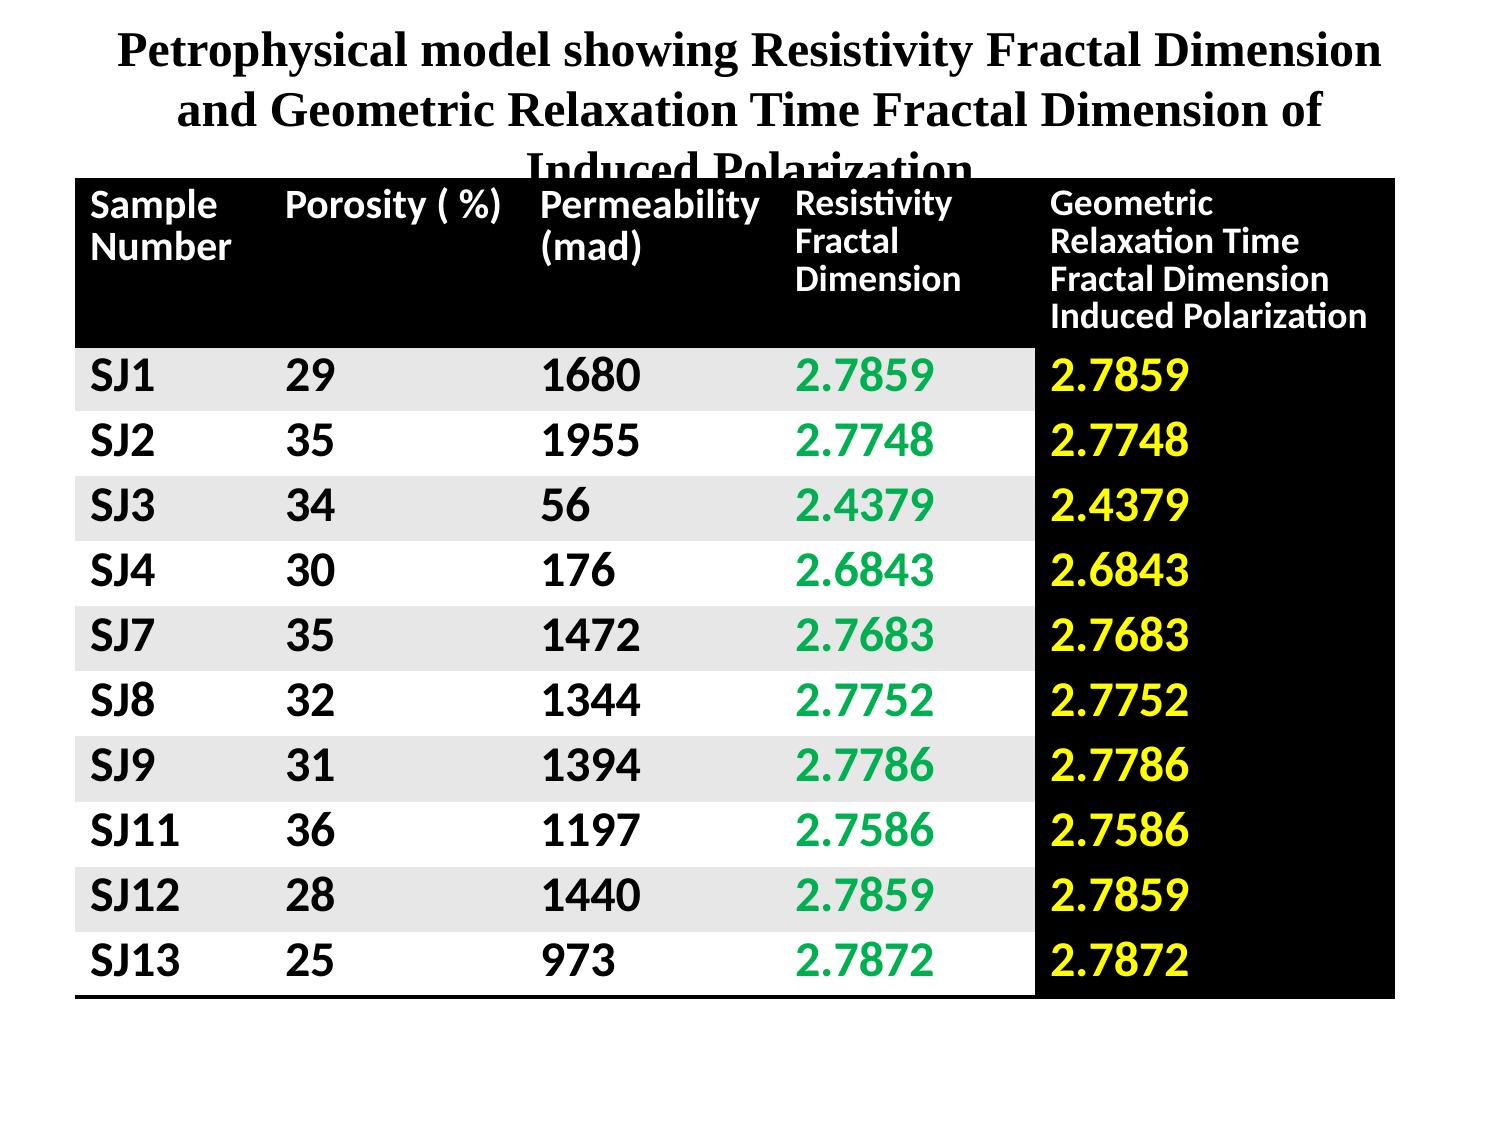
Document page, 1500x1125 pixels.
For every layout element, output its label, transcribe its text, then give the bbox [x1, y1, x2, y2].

table_cell 56 [525, 476, 780, 541]
table_cell 2.7786 [780, 736, 1035, 802]
table_header Resistivity Fractal Dimension [780, 182, 1035, 344]
table_cell 28 [270, 867, 525, 932]
table_header Permeability (mad) [525, 182, 780, 344]
table_cell 2.7872 [1035, 932, 1395, 995]
table_cell 1680 [525, 348, 780, 411]
table_header Porosity ( %) [270, 182, 525, 344]
table_cell 2.7872 [780, 932, 1035, 995]
table_cell SJ11 [75, 802, 270, 867]
table_cell 2.7683 [780, 606, 1035, 671]
table_cell 2.7683 [1035, 606, 1395, 671]
table_cell 2.7586 [1035, 802, 1395, 867]
table_cell 973 [525, 932, 780, 995]
table_cell 32 [270, 671, 525, 736]
table_cell 25 [270, 932, 525, 995]
table_cell 2.7748 [1035, 411, 1395, 476]
table_cell 2.7859 [1035, 867, 1395, 932]
table_cell 2.4379 [780, 476, 1035, 541]
table_cell 2.7859 [1035, 348, 1395, 411]
table_cell 1472 [525, 606, 780, 671]
table_cell 36 [270, 802, 525, 867]
table_cell 1394 [525, 736, 780, 802]
title Petrophysical model showing Resistivity Fractal Dimension and Geometric Relaxation Time Fractal Dimension of Induced Polarization [75, 12, 1425, 200]
table_cell 2.7859 [780, 348, 1035, 411]
table_cell 2.7586 [780, 802, 1035, 867]
table_cell 30 [270, 541, 525, 606]
table_cell SJ12 [75, 867, 270, 932]
table_cell 2.7752 [780, 671, 1035, 736]
table_cell 2.7748 [780, 411, 1035, 476]
table_cell 2.7786 [1035, 736, 1395, 802]
table_cell 1344 [525, 671, 780, 736]
table_cell 176 [525, 541, 780, 606]
table_cell SJ2 [75, 411, 270, 476]
table_cell 29 [270, 348, 525, 411]
table_cell SJ3 [75, 476, 270, 541]
table_cell SJ8 [75, 671, 270, 736]
table_cell 2.7752 [1035, 671, 1395, 736]
table_cell SJ13 [75, 932, 270, 995]
table_header Geometric Relaxation Time Fractal Dimension Induced Polarization [1035, 182, 1395, 344]
table_cell 35 [270, 606, 525, 671]
table_cell 35 [270, 411, 525, 476]
table_cell SJ1 [75, 348, 270, 411]
table_cell SJ7 [75, 606, 270, 671]
table_cell SJ4 [75, 541, 270, 606]
table_cell 2.7859 [780, 867, 1035, 932]
table_cell 1197 [525, 802, 780, 867]
table_header Sample Number [75, 182, 270, 344]
table_cell SJ9 [75, 736, 270, 802]
table_cell 1440 [525, 867, 780, 932]
table_cell 2.6843 [780, 541, 1035, 606]
table_cell 2.6843 [1035, 541, 1395, 606]
table_cell 1955 [525, 411, 780, 476]
table_cell 31 [270, 736, 525, 802]
table_cell 34 [270, 476, 525, 541]
table_cell 2.4379 [1035, 476, 1395, 541]
